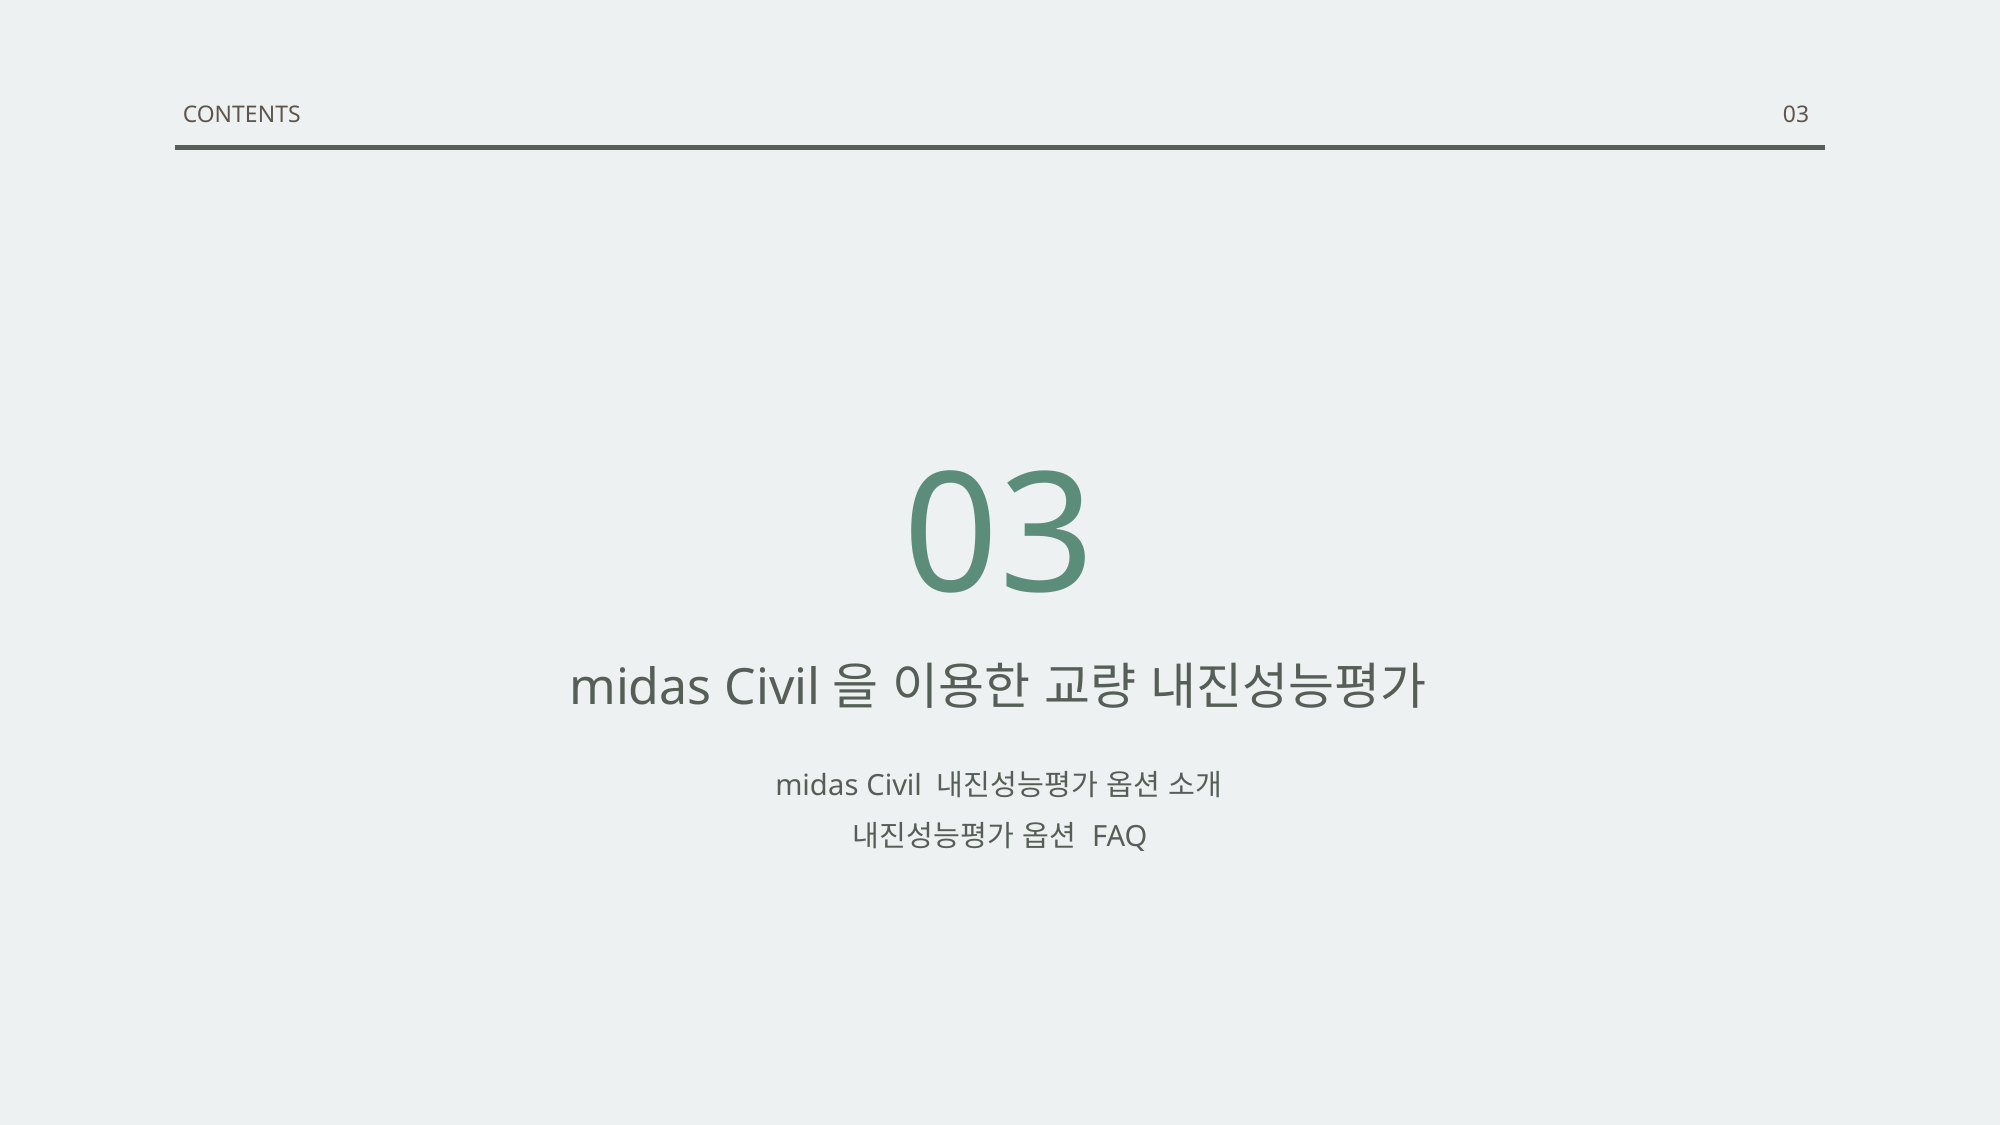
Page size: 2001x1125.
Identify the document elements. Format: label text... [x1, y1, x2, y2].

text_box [167, 91, 1824, 135]
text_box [748, 758, 1250, 860]
text_box midas Civil을 이용한 교량 내진성능평가 [554, 647, 1442, 722]
text_box 03 [888, 417, 1110, 633]
